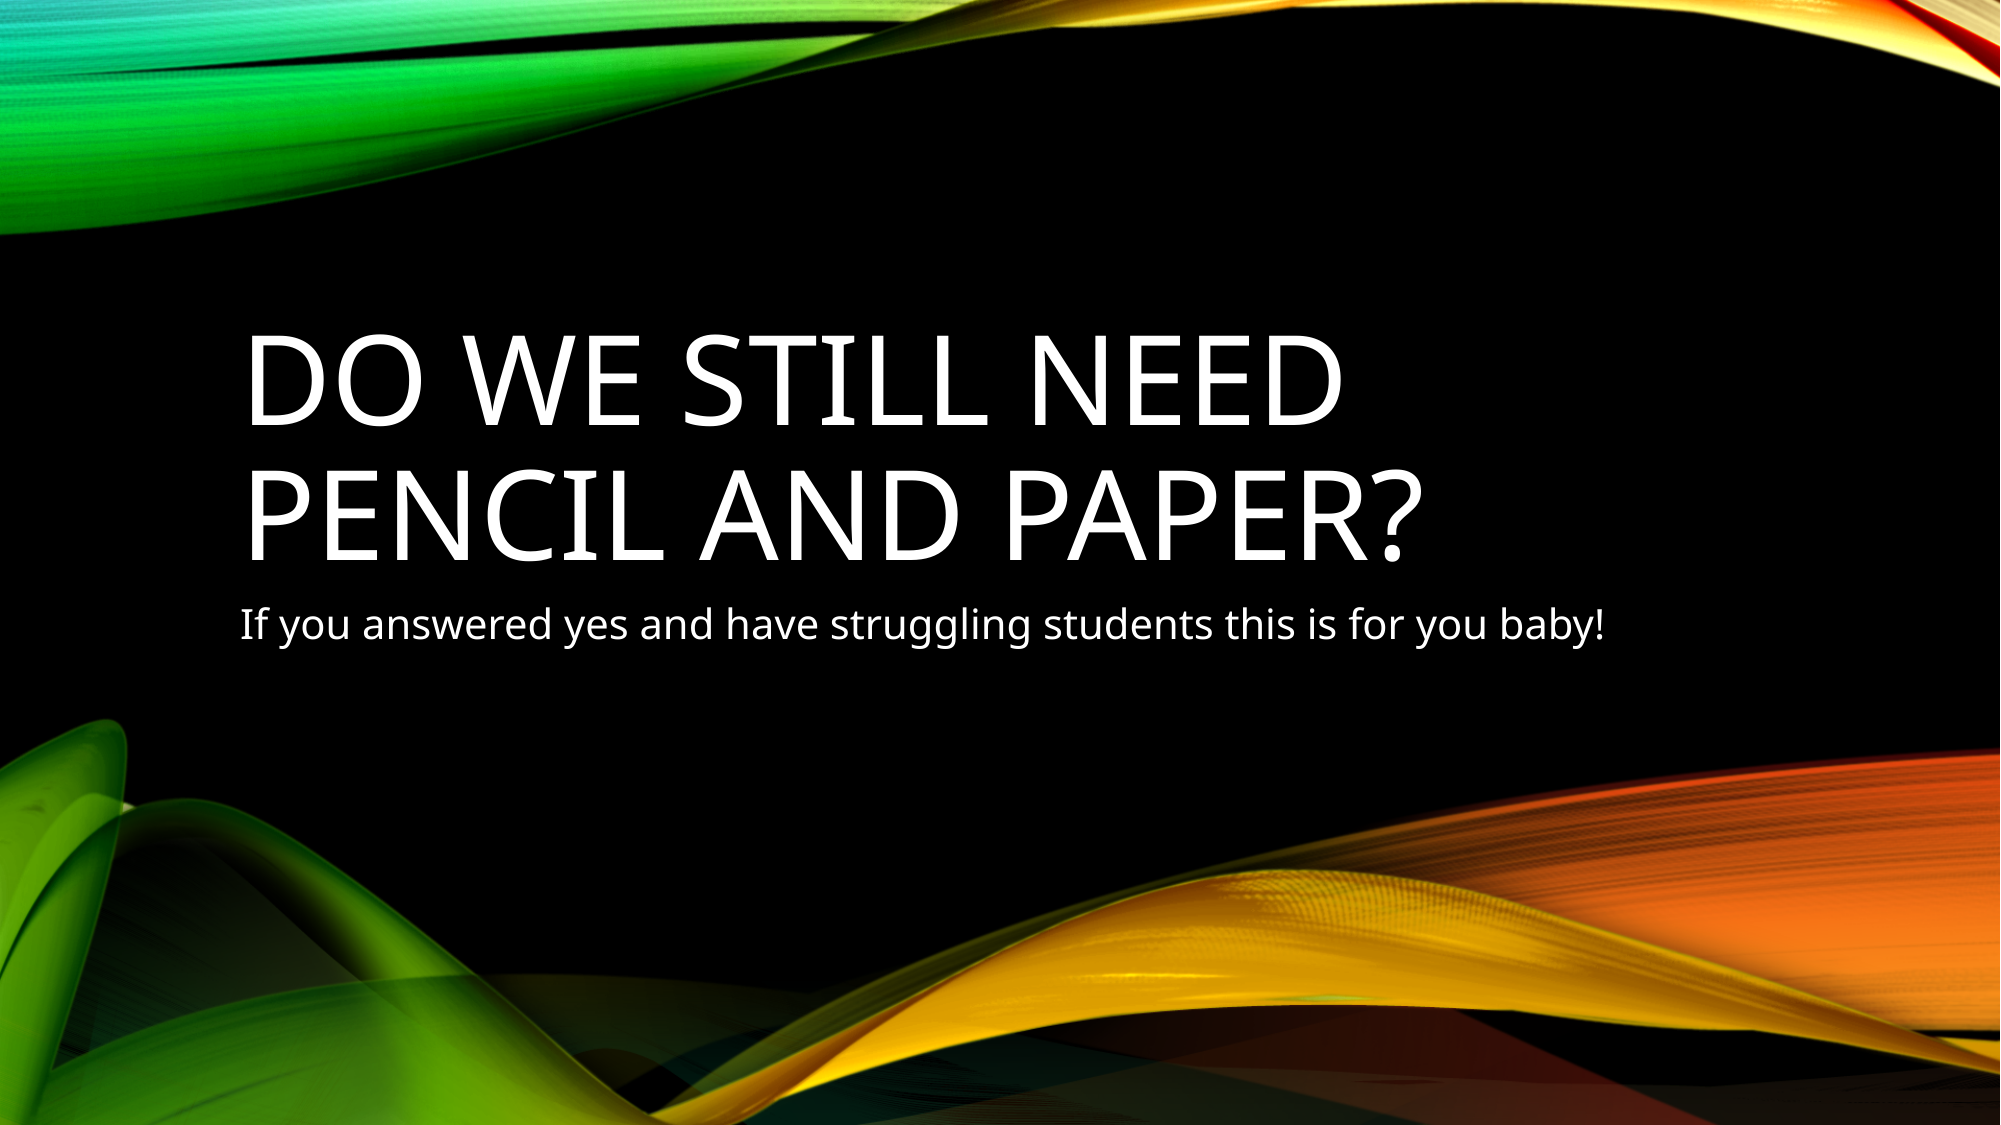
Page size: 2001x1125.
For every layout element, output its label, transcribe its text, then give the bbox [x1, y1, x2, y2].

picture [0, 717, 2000, 1125]
picture [0, 0, 2000, 237]
title Do we still need pencil and paper? [225, 295, 1775, 595]
subtitle If you answered yes and have struggling students this is for you baby! [225, 595, 1775, 709]
